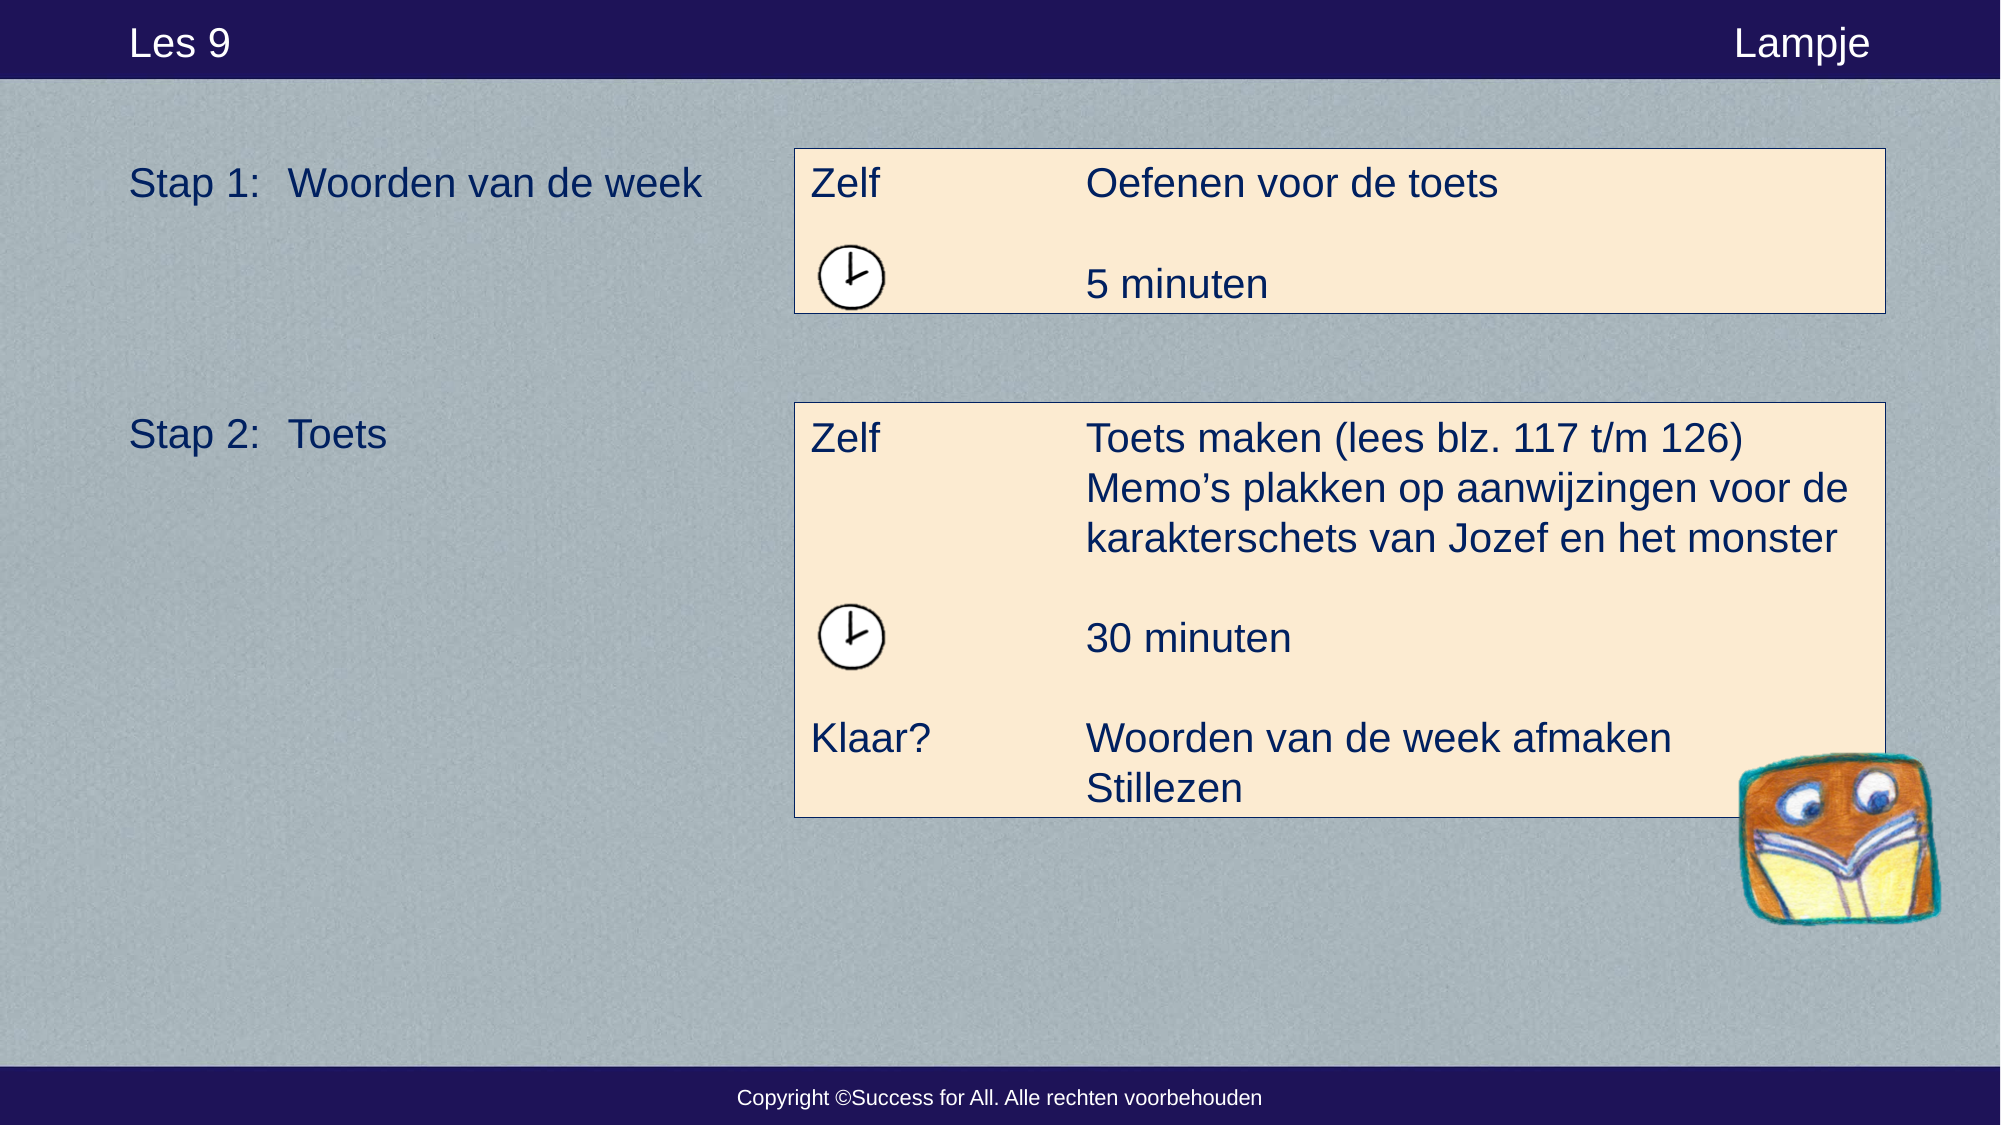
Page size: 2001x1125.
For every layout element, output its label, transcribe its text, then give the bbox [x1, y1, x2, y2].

text_box Zelf Toets maken (lees blz. 117 t/m 126) Memo’s plakken op aanwijzingen voor de karakterschets van Jozef en het monster 30 minuten Klaar? Woorden van de week afmaken Stillezen [794, 402, 1886, 818]
text_box Lampje [999, 8, 1886, 73]
text_box Les 9 [114, 8, 354, 73]
text_box Zelf Oefenen voor de toets 5 minuten [794, 148, 1886, 314]
text_box Stap 1: Woorden van de week Stap 2: Toets [114, 148, 907, 764]
picture [0, 0, 2001, 1125]
text_box Copyright ©Success for All. Alle rechten voorbehouden [0, 1076, 2000, 1125]
